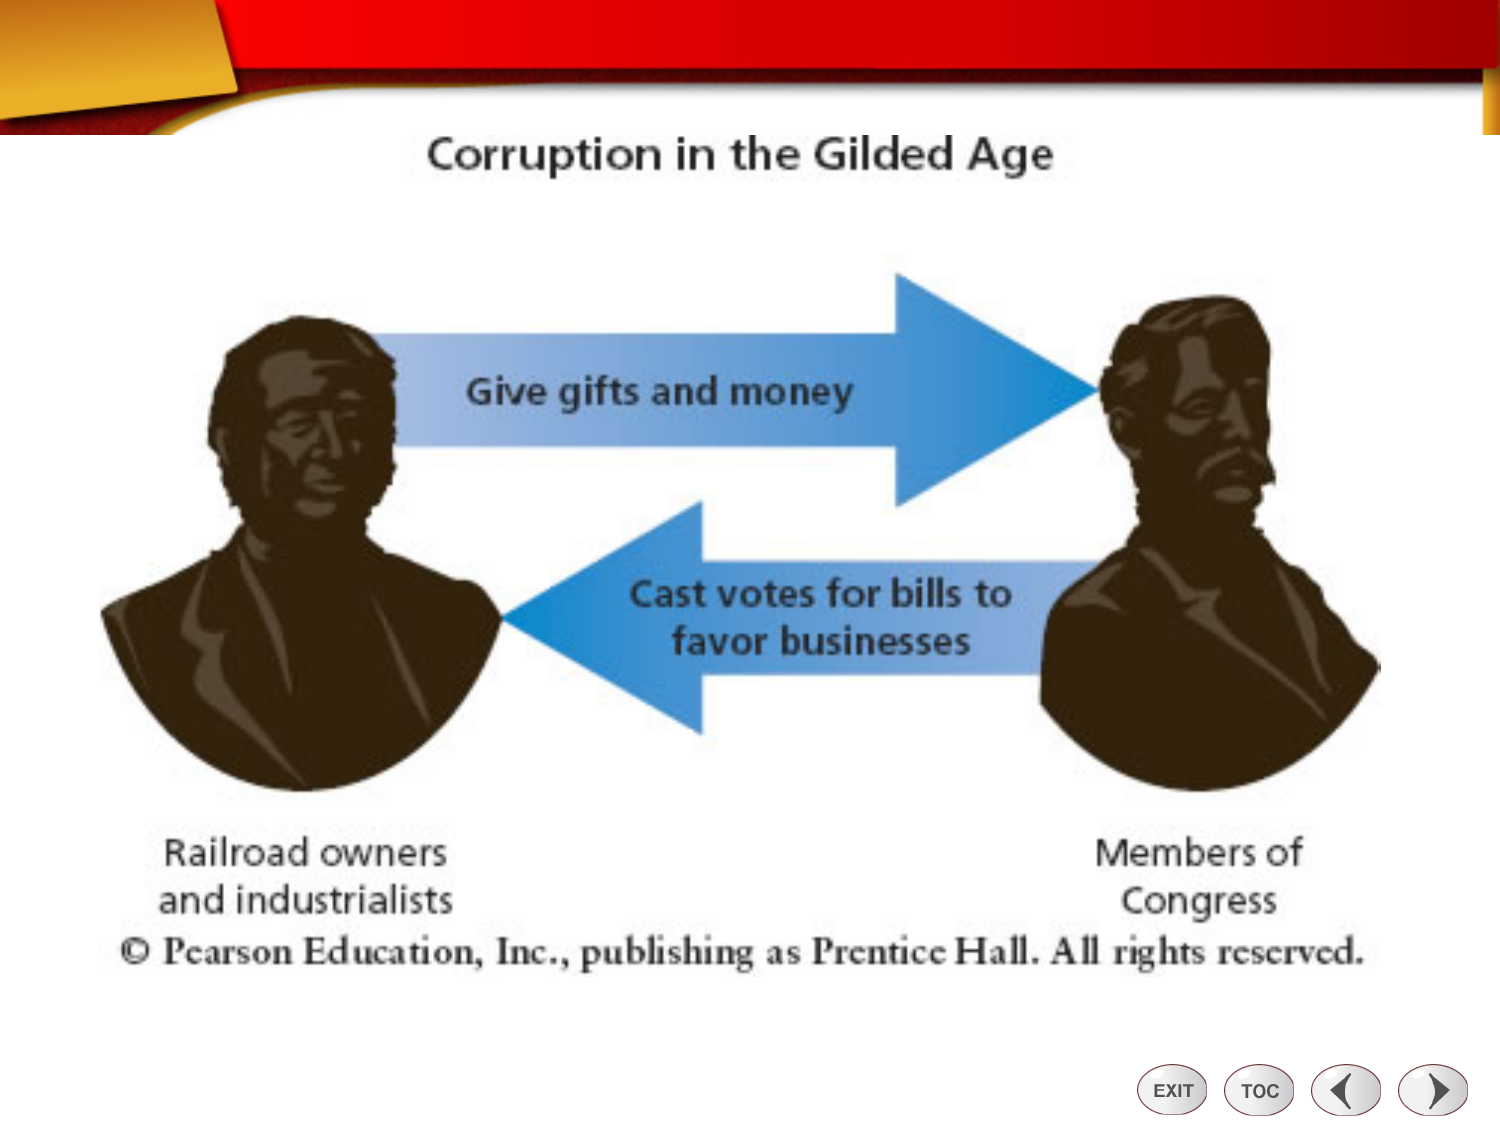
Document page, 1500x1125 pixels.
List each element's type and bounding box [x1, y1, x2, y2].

picture [0, 0, 1500, 977]
picture [1137, 1064, 1207, 1116]
picture [1311, 1064, 1382, 1116]
picture [1398, 1064, 1469, 1116]
picture [1224, 1064, 1295, 1116]
